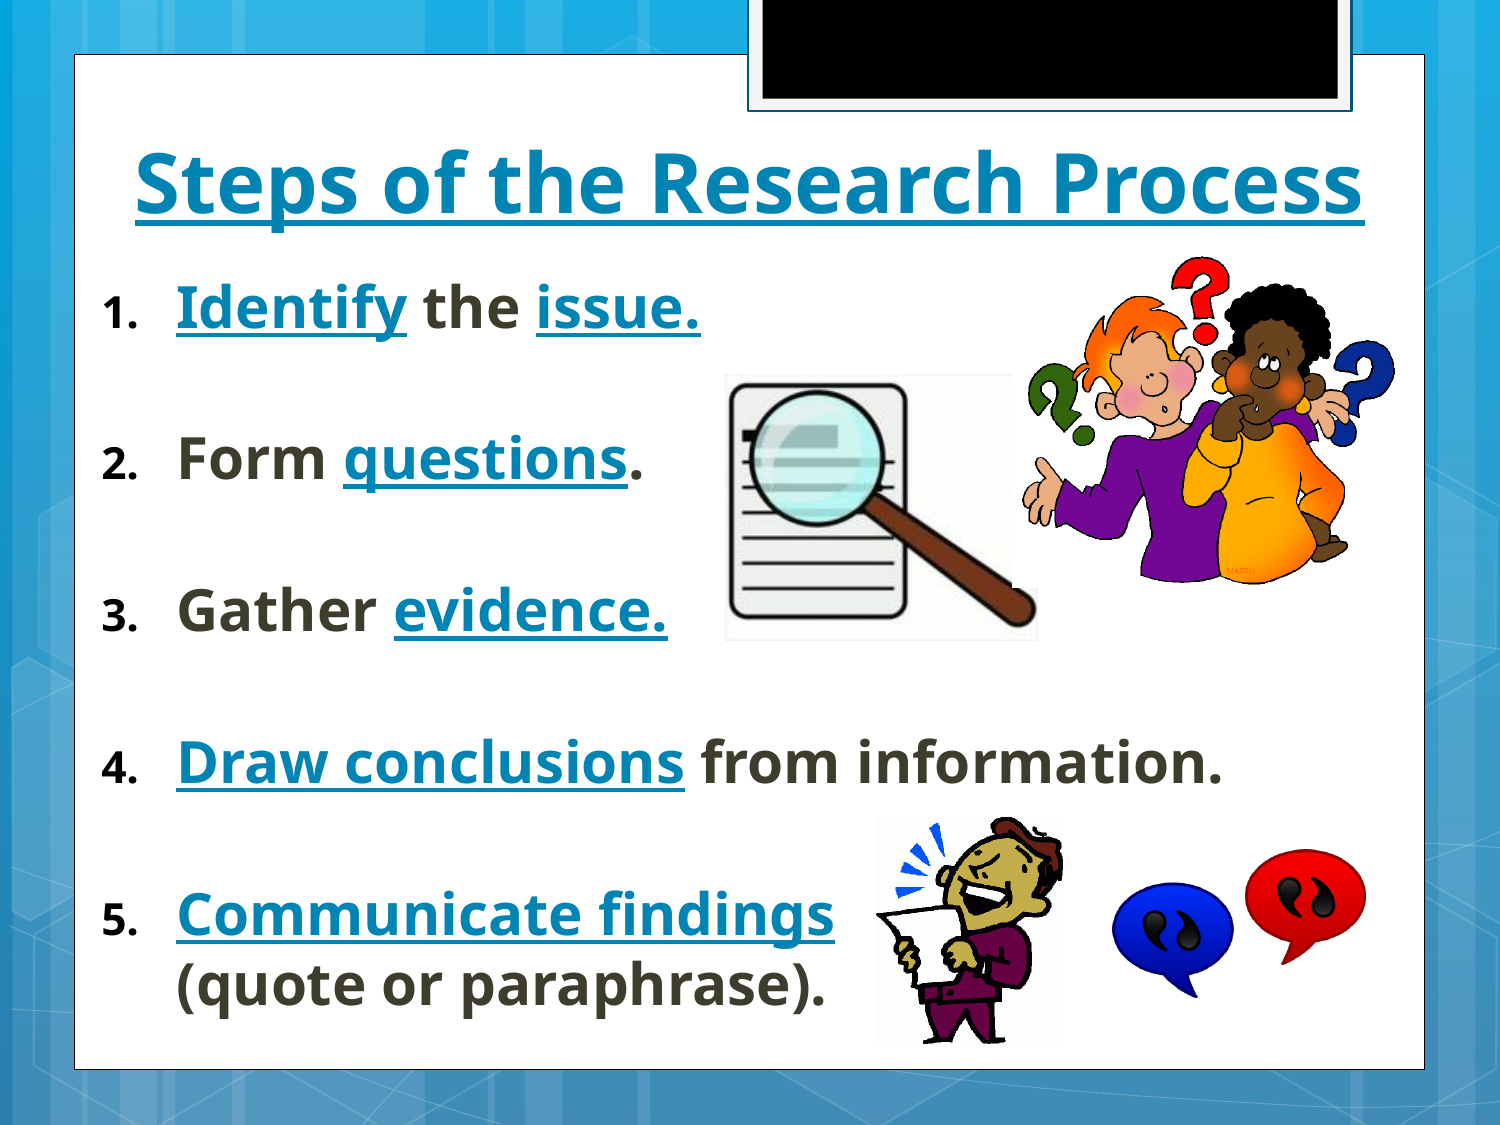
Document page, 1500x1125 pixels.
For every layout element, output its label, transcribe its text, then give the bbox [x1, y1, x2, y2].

picture [874, 816, 1063, 1044]
picture [1112, 849, 1367, 998]
picture [724, 249, 1413, 641]
title Steps of the Research Process [75, 50, 1425, 238]
list Identify the issue. Form questions. Gather evidence. Draw conclusions from information. Communicate findings (quote or paraphrase). [75, 262, 1425, 1063]
